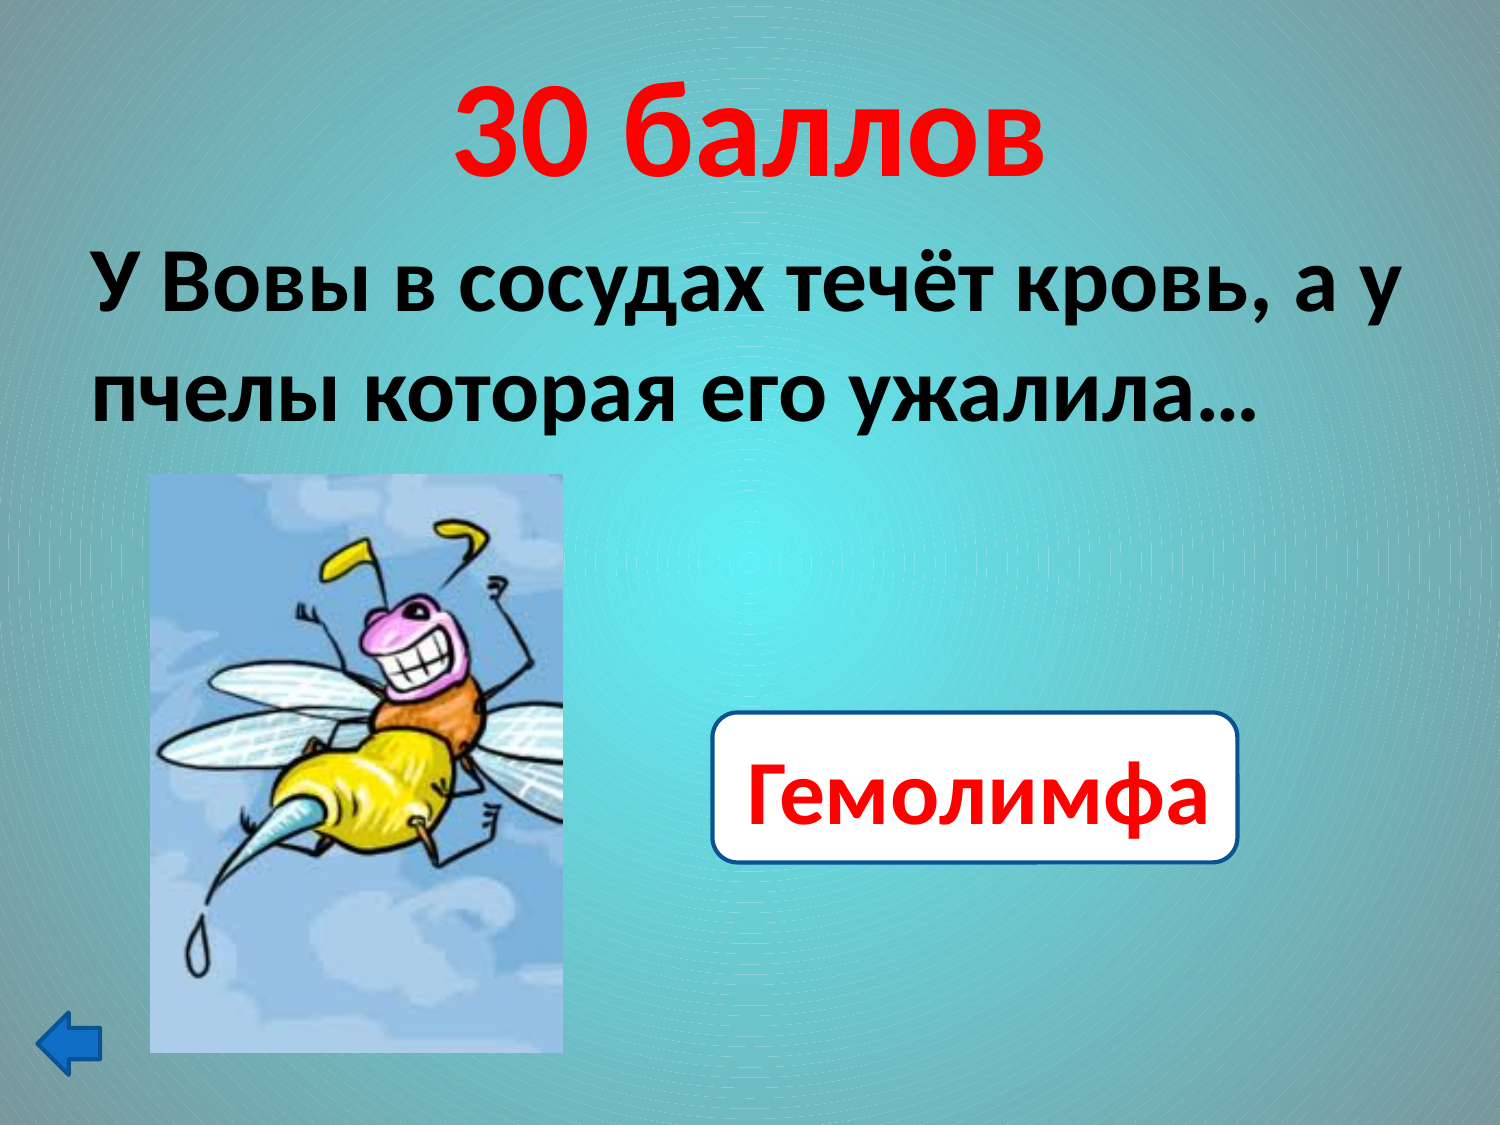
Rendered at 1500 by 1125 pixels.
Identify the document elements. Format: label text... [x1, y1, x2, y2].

picture [149, 474, 563, 1053]
list У Вовы в сосудах течёт кровь, а у пчелы которая его ужалила… [75, 212, 1425, 1005]
text_box [35, 1010, 103, 1077]
text_box Гемолимфа [710, 710, 1240, 865]
title 30 баллов [75, 137, 1425, 212]
